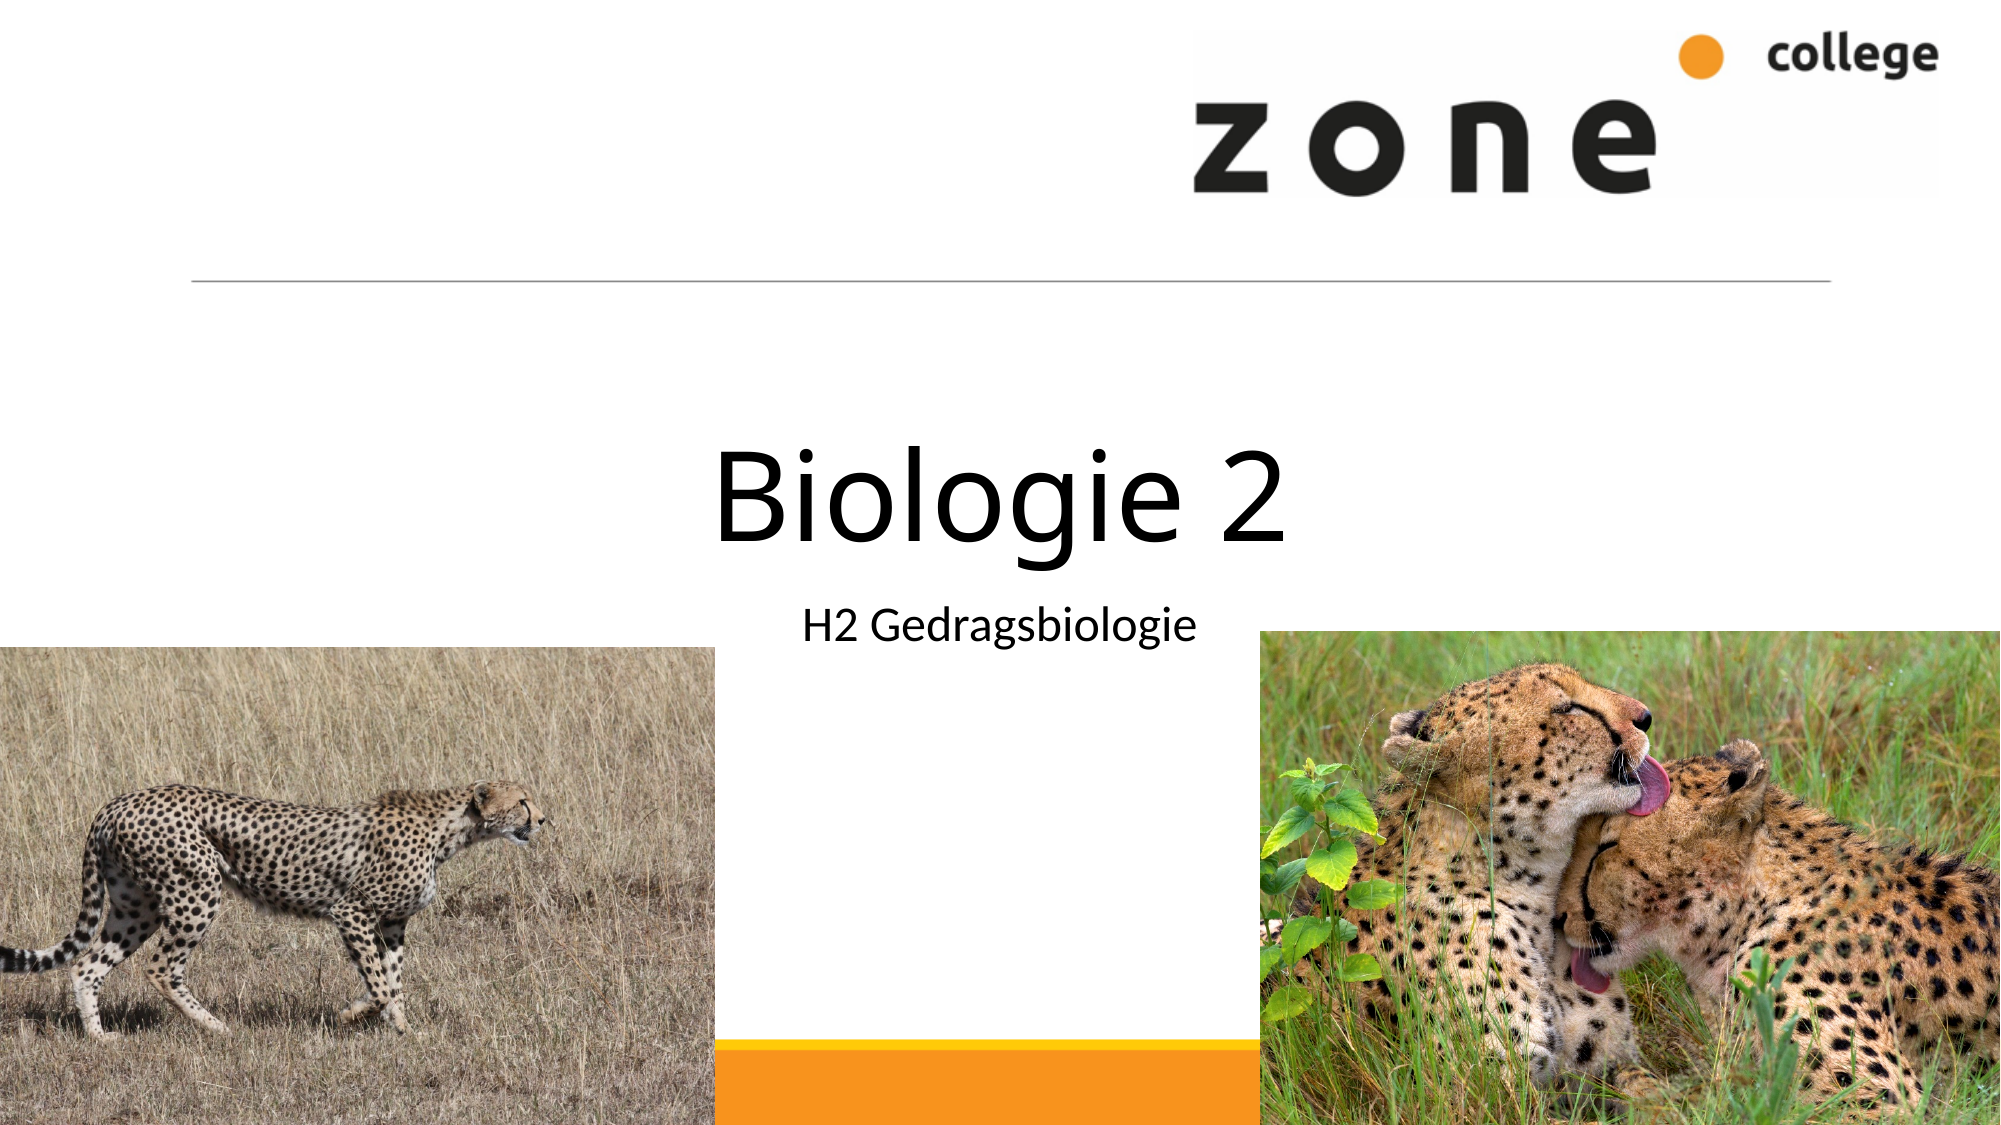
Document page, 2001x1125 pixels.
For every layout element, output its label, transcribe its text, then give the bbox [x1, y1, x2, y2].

subtitle H2 Gedragsbiologie [249, 590, 1750, 863]
picture [0, 0, 2001, 1125]
title Biologie 2 [249, 184, 1750, 576]
